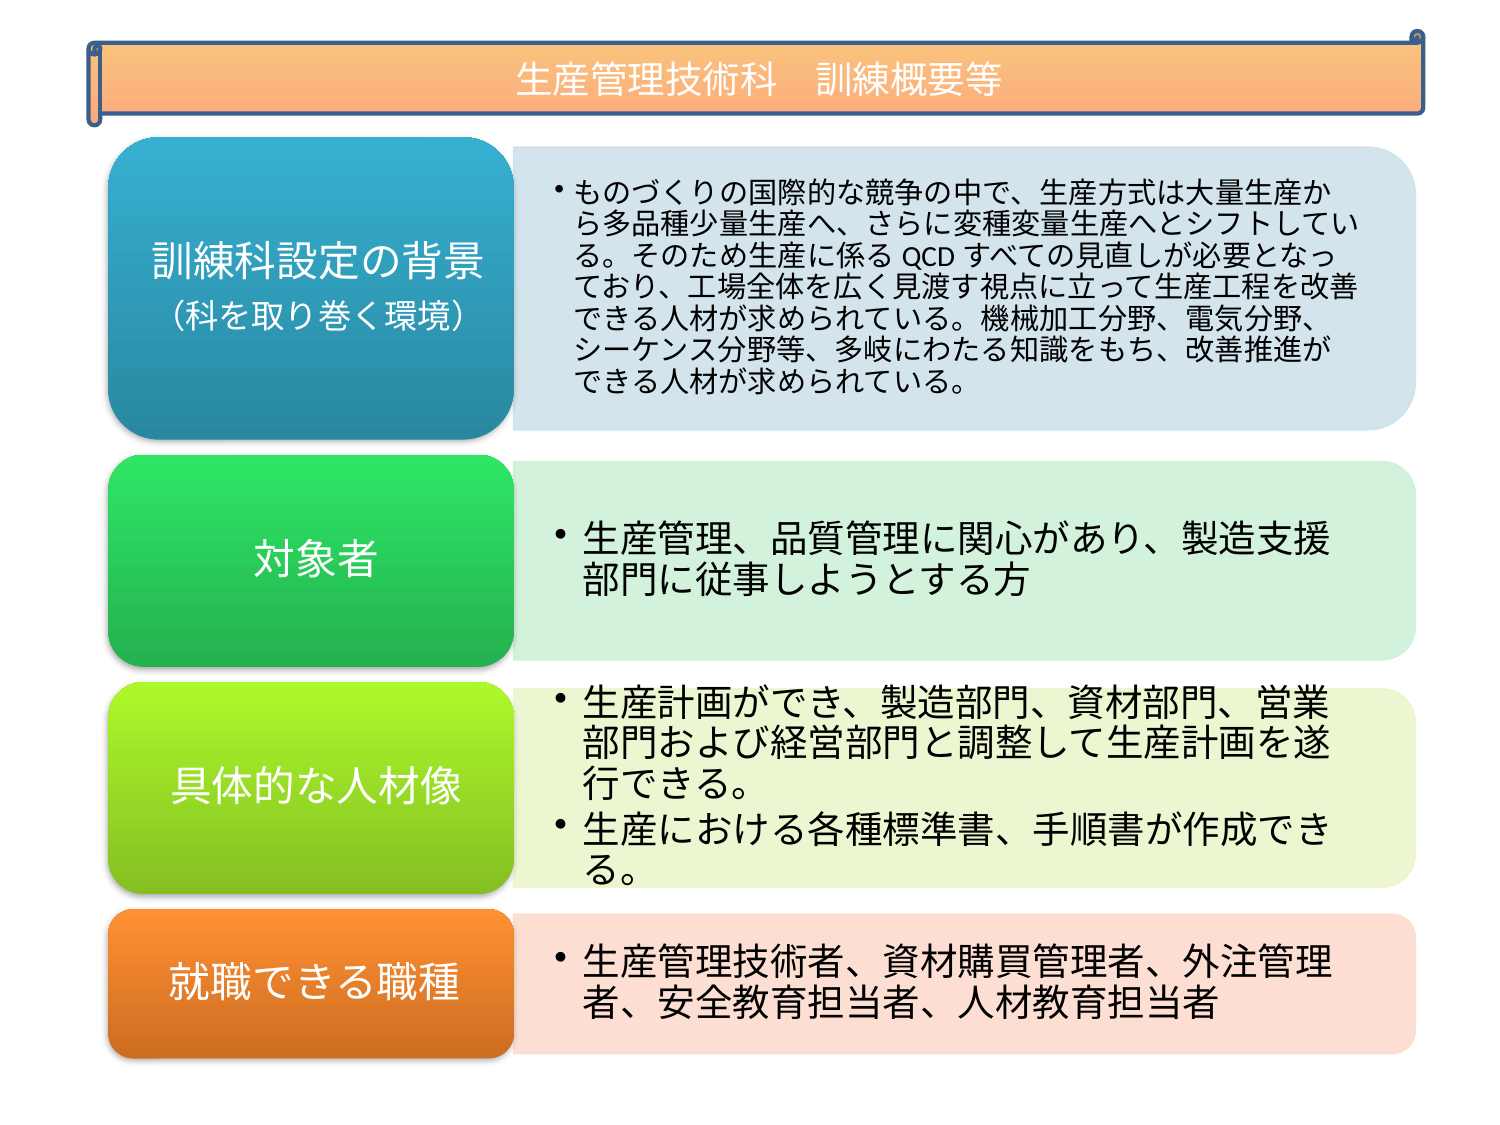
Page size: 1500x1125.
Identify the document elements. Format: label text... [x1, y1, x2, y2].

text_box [100, 136, 1424, 1059]
text_box 生産管理技術科 訓練概要等 [86, 28, 1426, 128]
